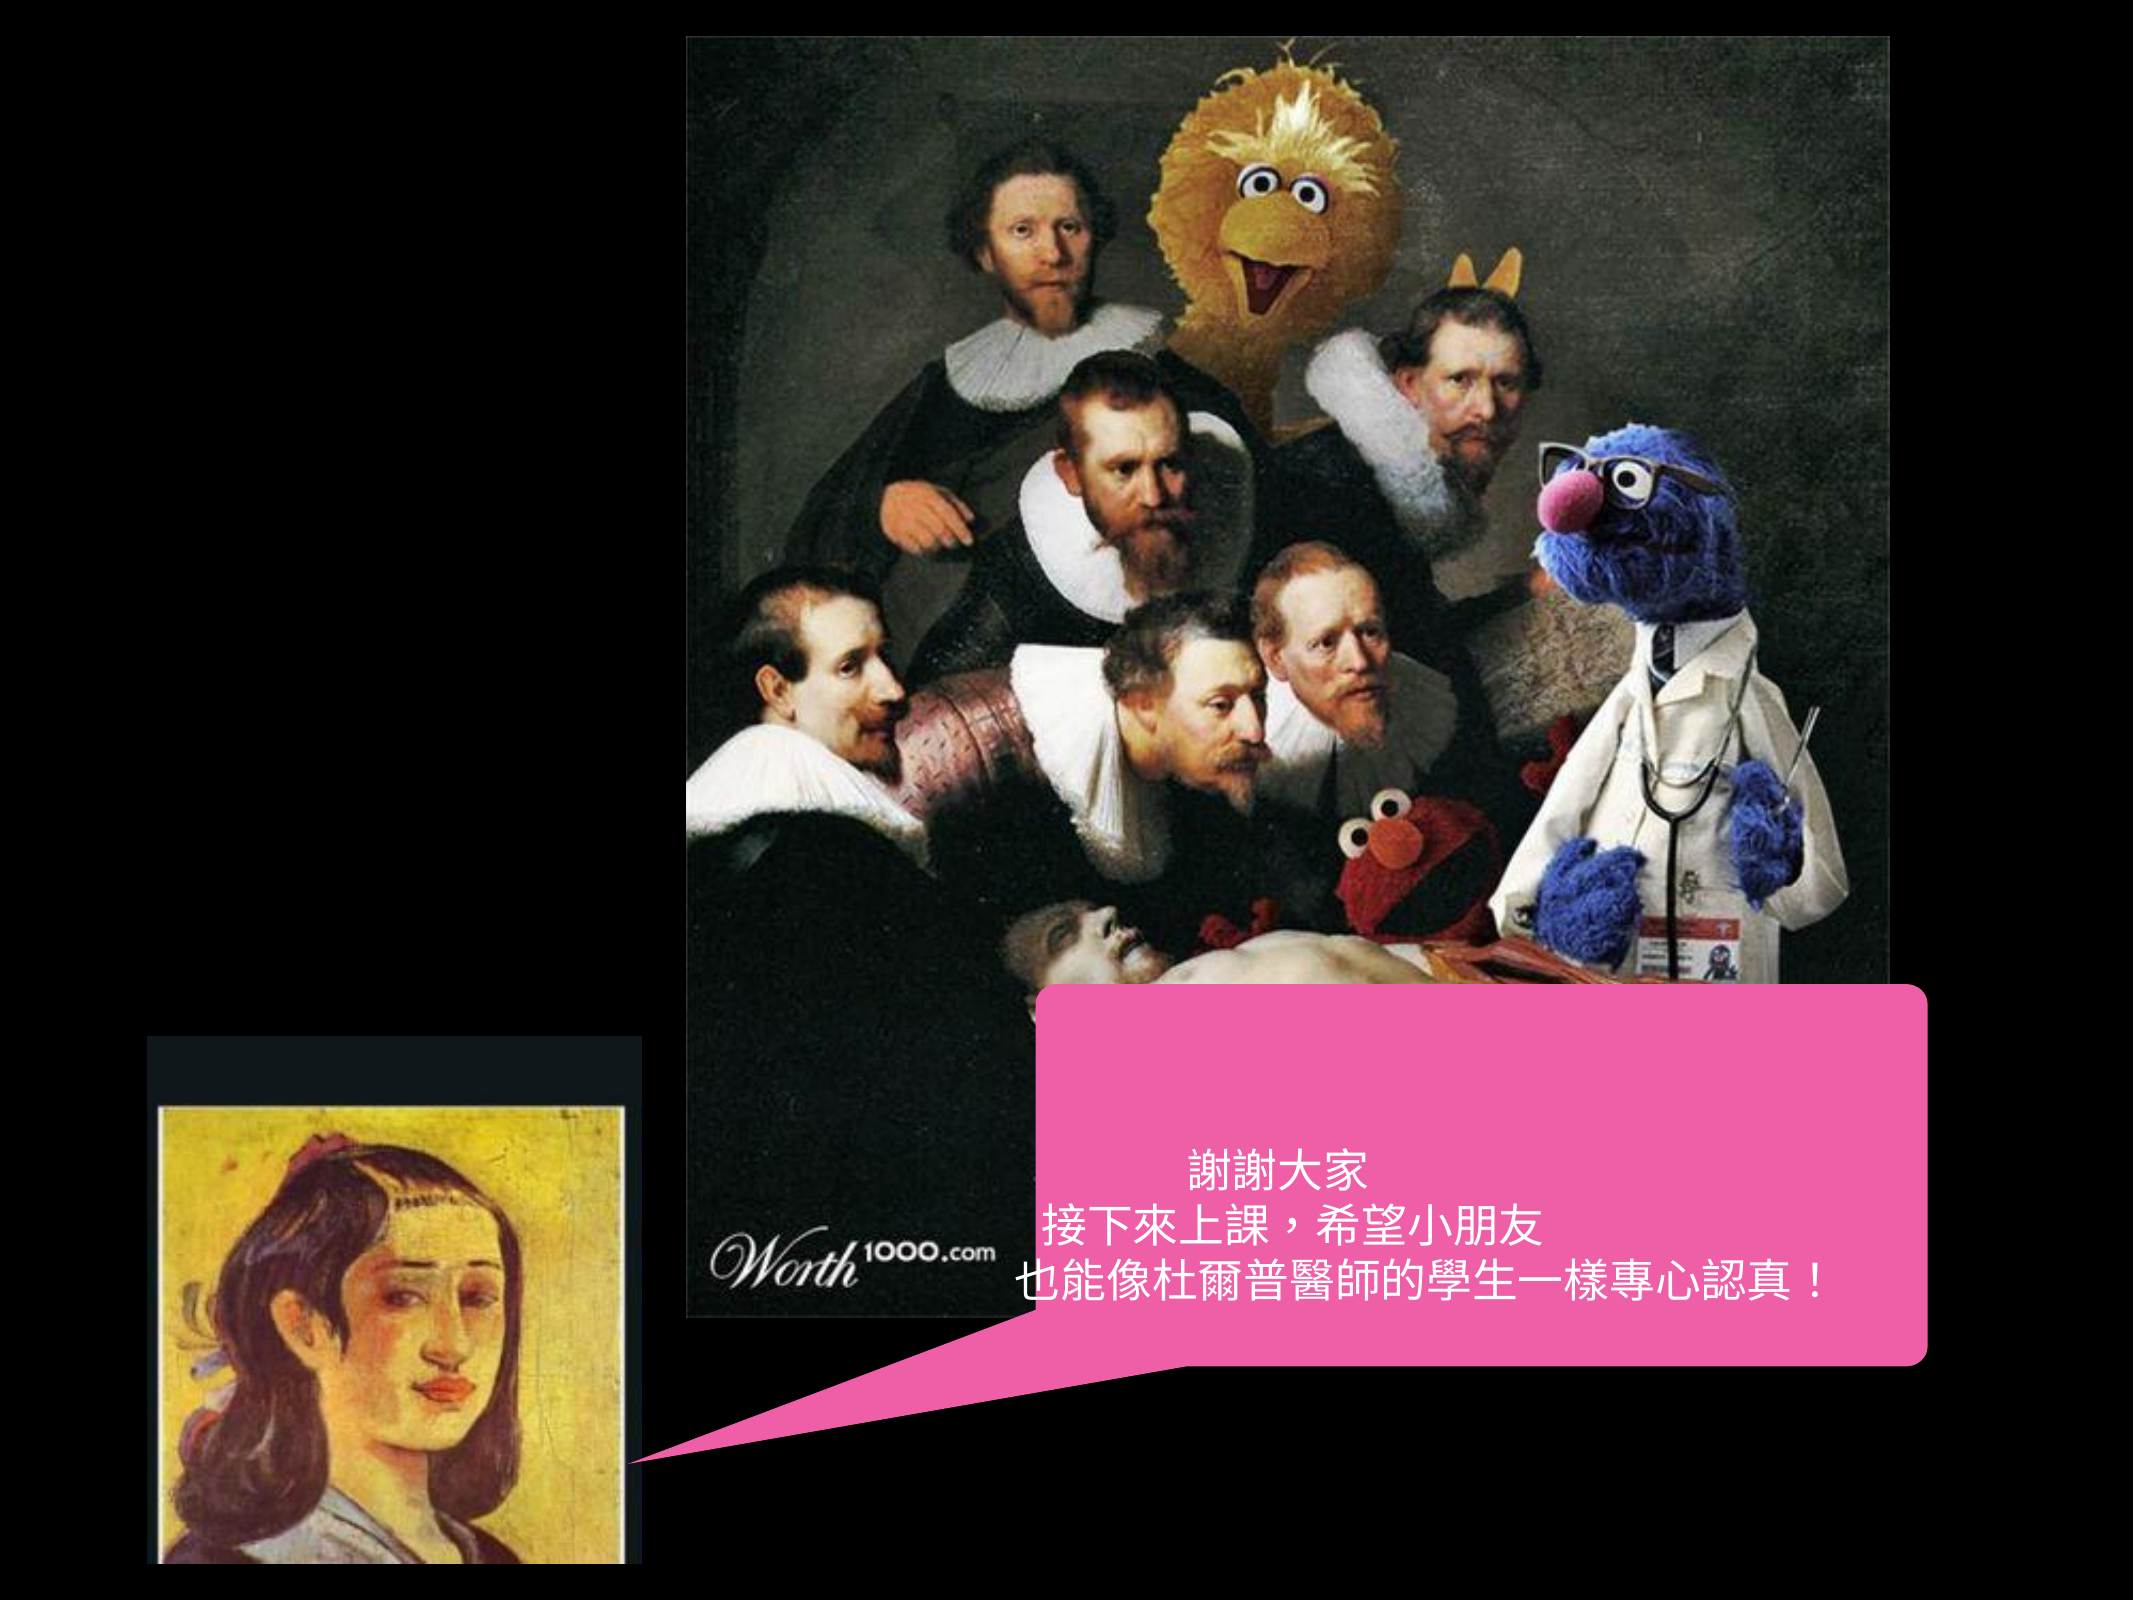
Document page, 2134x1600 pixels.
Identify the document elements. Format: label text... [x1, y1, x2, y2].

picture [146, 1036, 642, 1564]
picture [686, 36, 1890, 1319]
text_box 謝謝大家 接下來上課，希望小朋友 也能像杜爾普醫師的學生一樣專心認真！ [642, 984, 1928, 1462]
